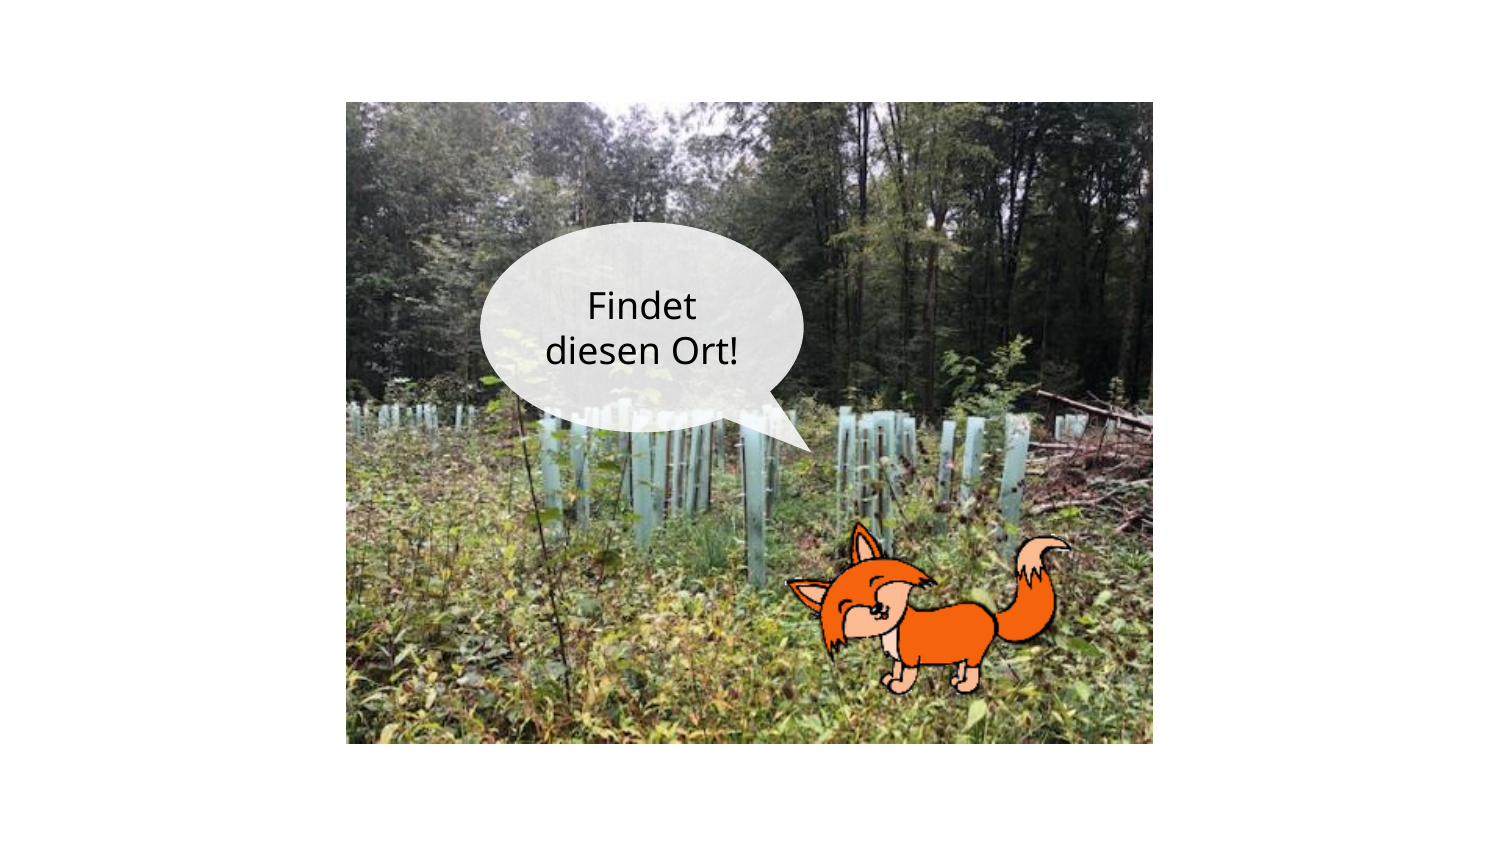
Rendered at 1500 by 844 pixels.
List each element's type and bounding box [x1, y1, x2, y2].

text_box [346, 102, 1153, 744]
